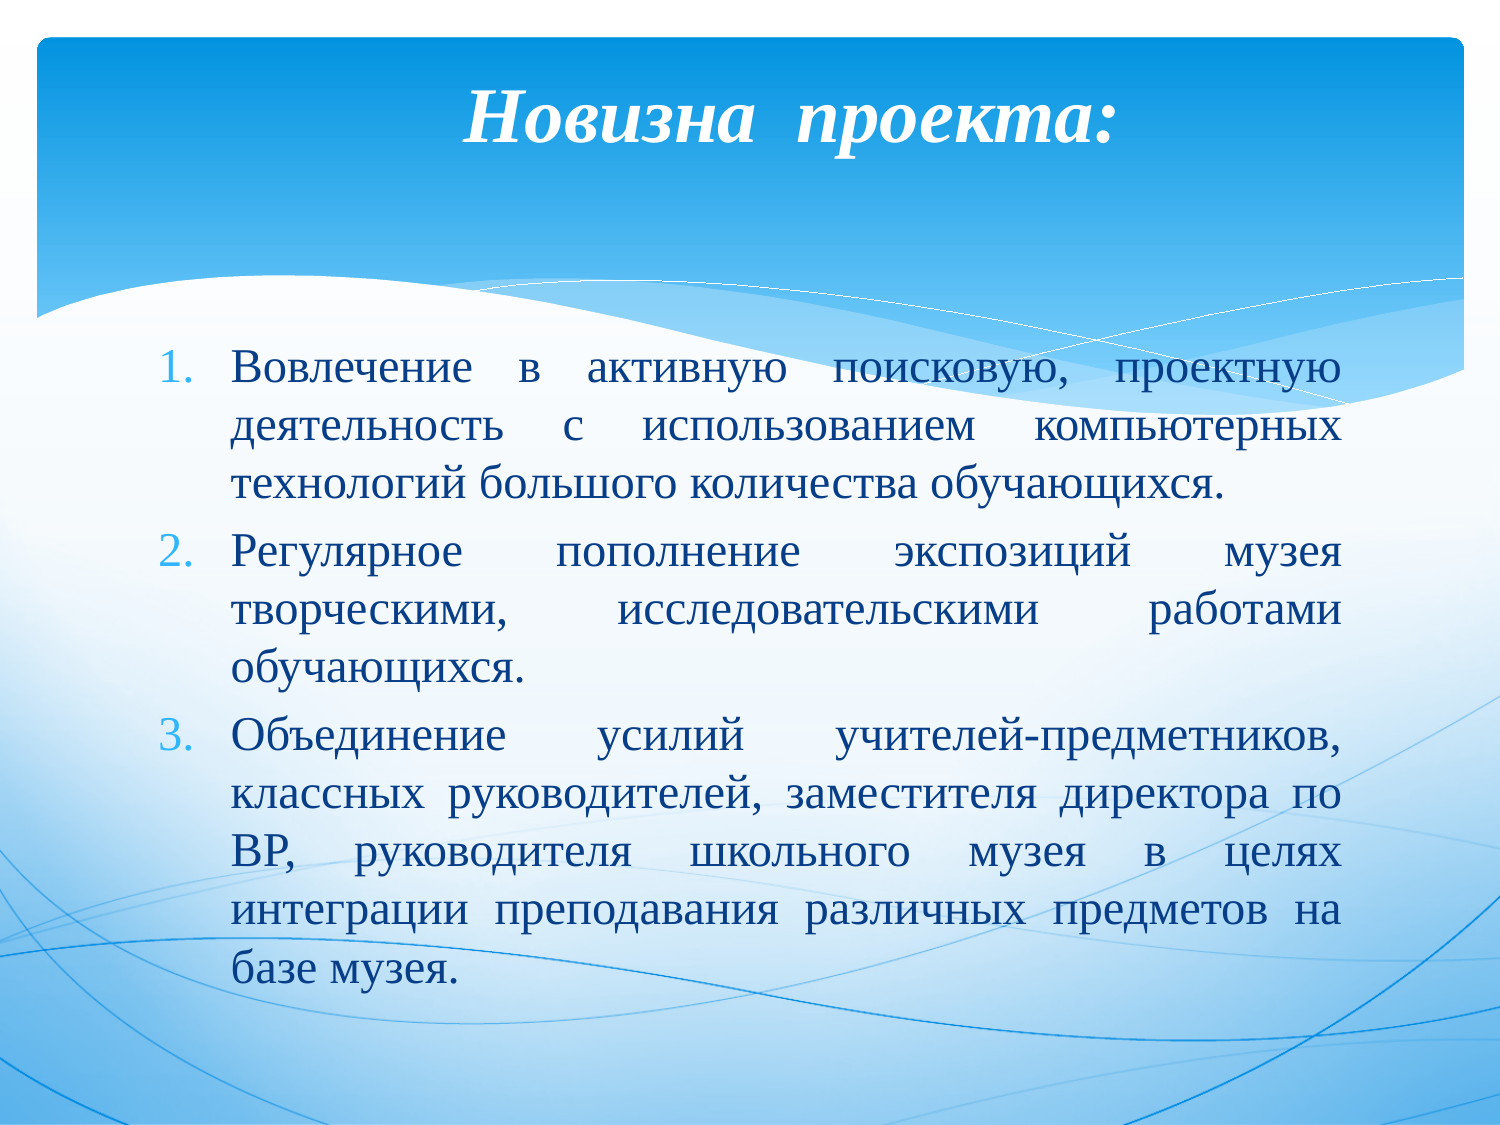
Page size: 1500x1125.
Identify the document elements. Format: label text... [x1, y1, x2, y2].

title Новизна проекта: [75, 55, 1425, 261]
list Вовлечение в активную поисковую, проектную деятельность с использованием компьютерных технологий большого количества обучающихся. Регулярное пополнение экспозиций музея творческими, исследовательскими работами обучающихся. Объединение усилий учителей-предметников, классных руководителей, заместителя директора по BP, руководителя школьного музея в целях интеграции преподавания различных предметов на базе музея. [143, 326, 1359, 1005]
